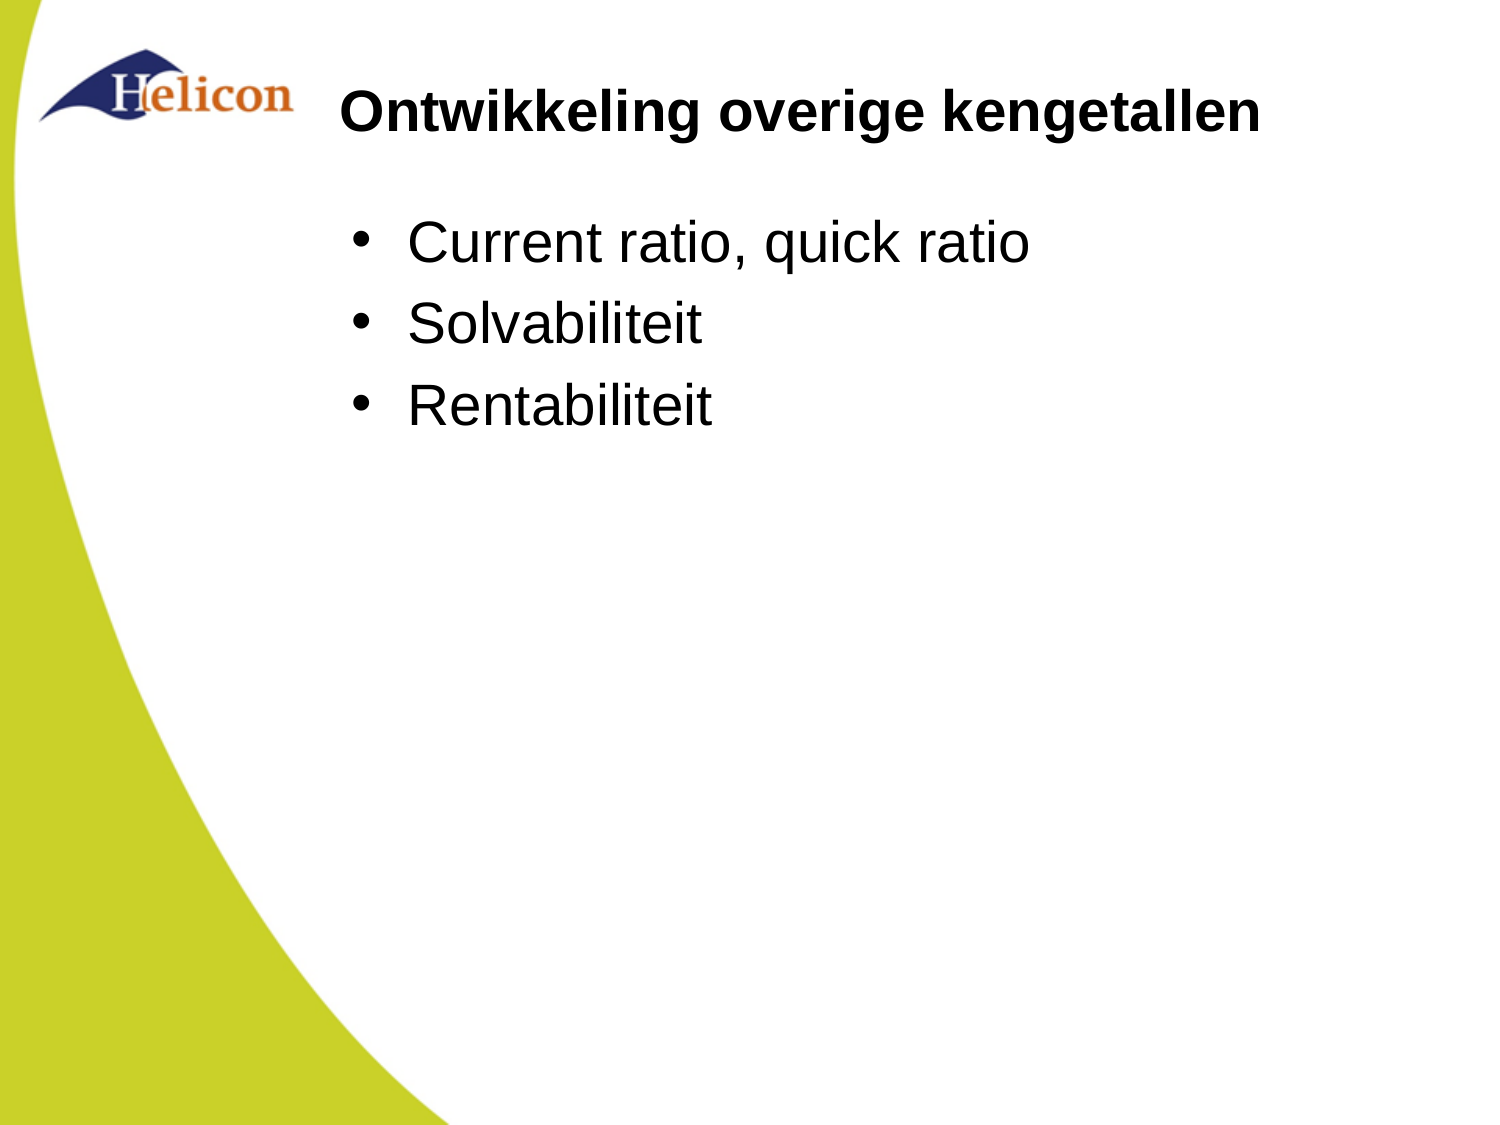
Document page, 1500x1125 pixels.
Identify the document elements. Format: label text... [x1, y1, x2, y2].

title Ontwikkeling overige kengetallen [324, 54, 1415, 161]
picture [0, 0, 1500, 1125]
list Current ratio, quick ratio Solvabiliteit Rentabiliteit [336, 196, 1425, 1005]
